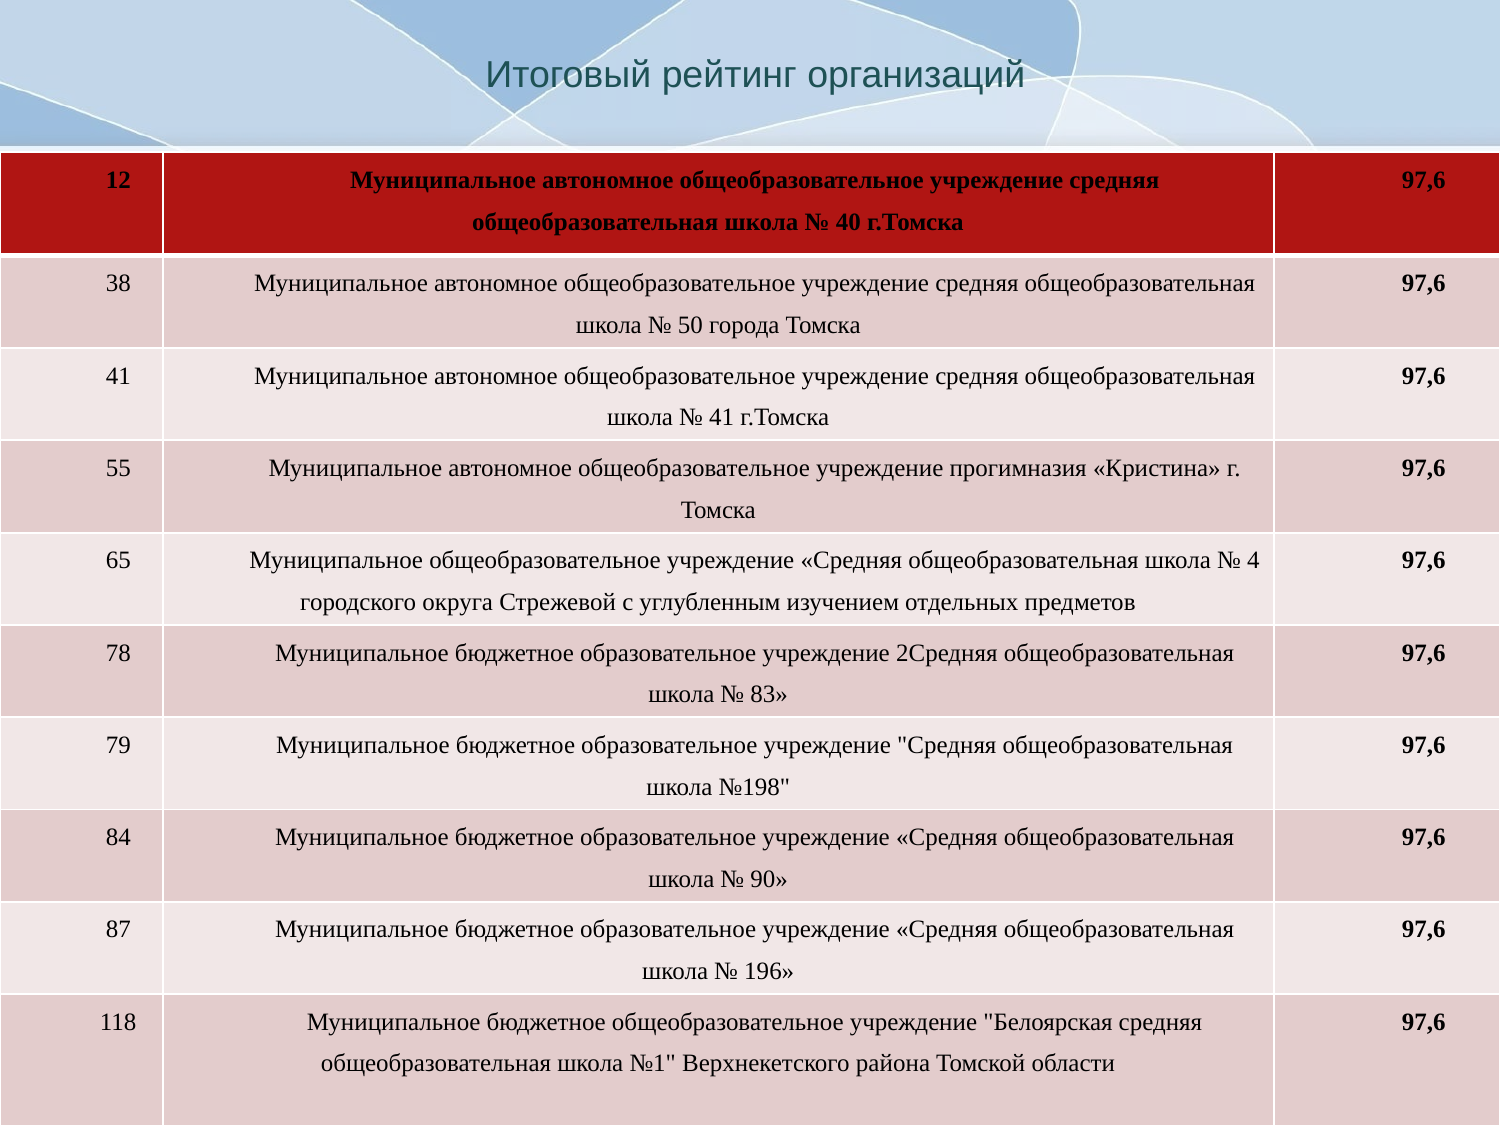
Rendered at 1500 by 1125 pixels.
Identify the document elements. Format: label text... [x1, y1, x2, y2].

table_cell Муниципальное общеобразовательное учреждение «Средняя общеобразовательная школа № 4 городского округа Стрежевой с углубленным изучением отдельных предметов [164, 534, 1273, 624]
table_header 12 [1, 153, 162, 253]
table_cell 84 [1, 810, 162, 901]
table_cell 97,6 [1275, 534, 1499, 624]
table_header Муниципальное автономное общеобразовательное учреждение средняя общеобразовательная школа № 40 г.Томска [164, 153, 1273, 253]
table_cell 97,6 [1275, 995, 1499, 1125]
table_cell 87 [1, 903, 162, 993]
table_cell 97,6 [1275, 441, 1499, 532]
table_cell 41 [1, 349, 162, 439]
table_cell 94 [0, 0, 1500, 151]
table_cell Муниципальное автономное общеобразовательное учреждение прогимназия «Кристина» г. Томска [164, 441, 1273, 532]
table_cell Муниципальное бюджетное общеобразовательное учреждение "Белоярская средняя общеобразовательная школа №1" Верхнекетского района Томской области [164, 995, 1273, 1125]
table_cell 97,6 [1275, 349, 1499, 439]
table_cell Муниципальное бюджетное образовательное учреждение «Средняя общеобразовательная школа № 196» [164, 903, 1273, 993]
table_cell 97,6 [1275, 810, 1499, 901]
table_cell Муниципальное бюджетное образовательное учреждение "Средняя общеобразовательная школа №198" [164, 718, 1273, 809]
table_cell 118 [1, 995, 162, 1125]
table_cell 79 [1, 718, 162, 809]
table_cell 78 [1, 626, 162, 716]
table_cell 97,6 [1275, 718, 1499, 809]
table_cell 55 [1, 441, 162, 532]
table_cell 97,6 [1275, 903, 1499, 993]
table_cell Муниципальное автономное общеобразовательное учреждение средняя общеобразовательная школа № 41 г.Томска [164, 349, 1273, 439]
table_cell Муниципальное автономное общеобразовательное учреждение средняя общеобразовательная школа № 50 города Томска [164, 258, 1273, 347]
title Итоговый рейтинг организаций [75, 45, 1425, 151]
table_cell Муниципальное бюджетное образовательное учреждение «Средняя общеобразовательная школа № 90» [164, 810, 1273, 901]
table_cell 38 [1, 258, 162, 347]
table_cell 65 [1, 534, 162, 624]
table_cell 97,6 [1275, 626, 1499, 716]
table_cell Муниципальное бюджетное образовательное учреждение 2Средняя общеобразовательная школа № 83» [164, 626, 1273, 716]
table_cell 97,6 [1275, 258, 1499, 347]
table_header 97,6 [1275, 153, 1499, 253]
